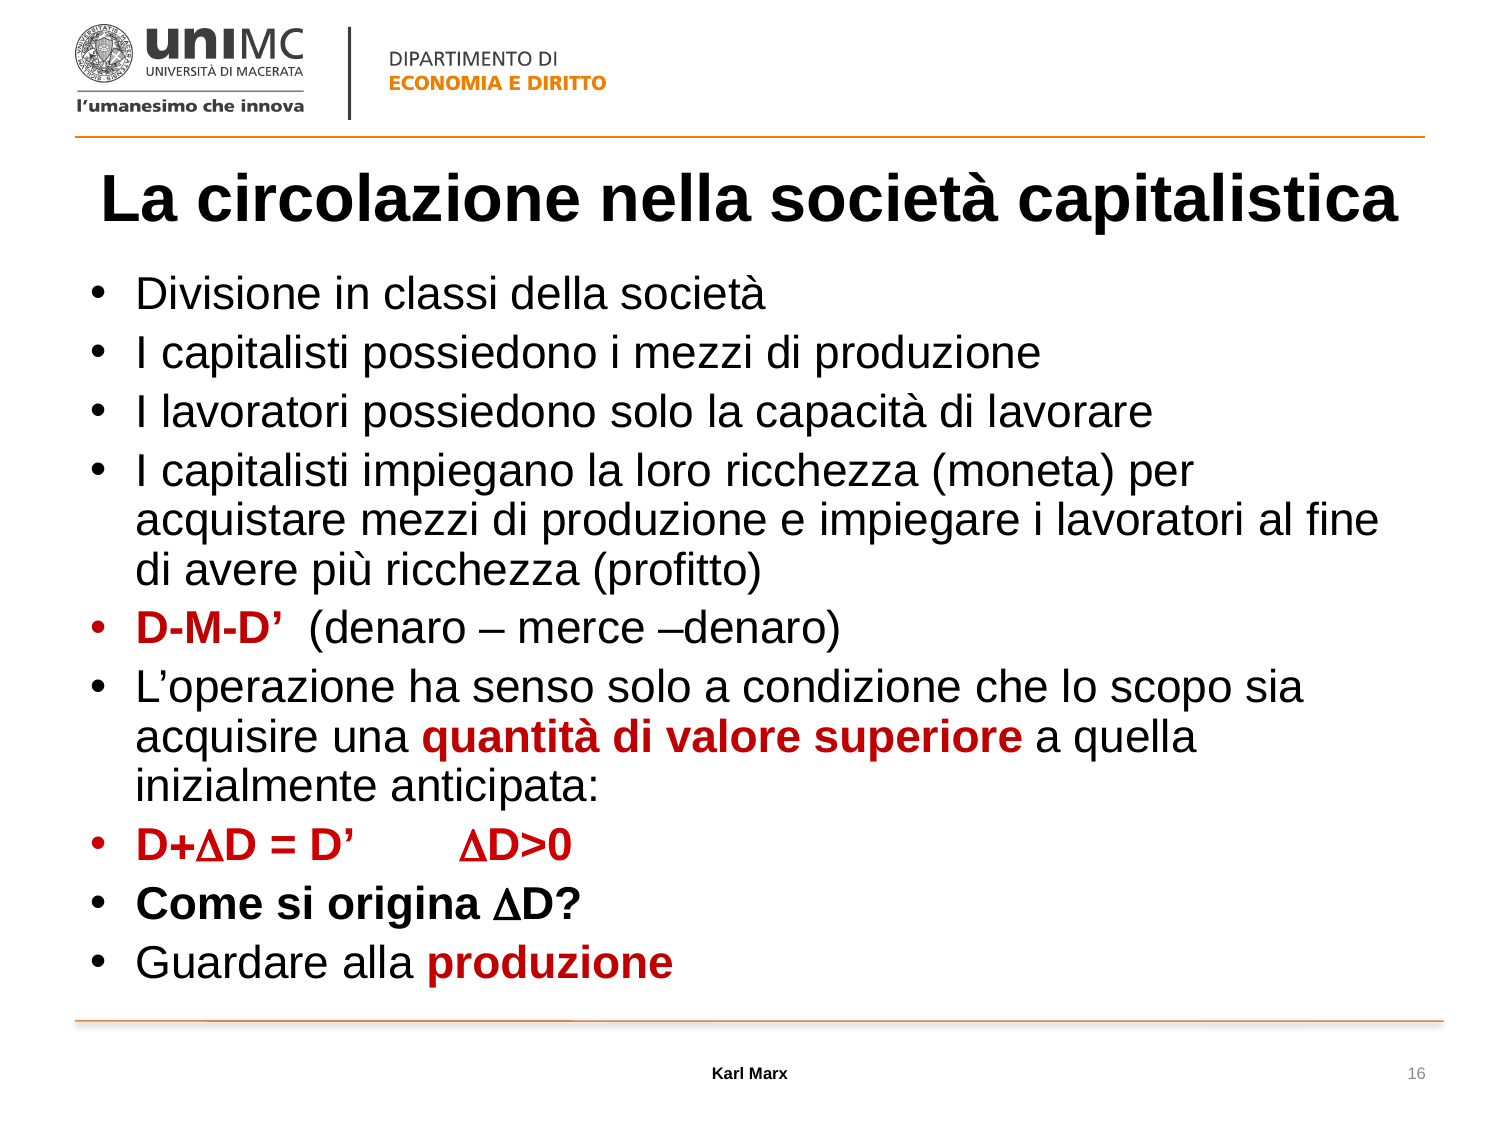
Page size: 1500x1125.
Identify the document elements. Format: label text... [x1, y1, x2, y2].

picture [75, 24, 1425, 138]
title La circolazione nella società capitalistica [75, 149, 1425, 241]
slide_number 16 [1091, 1042, 1442, 1103]
list Divisione in classi della società I capitalisti possiedono i mezzi di produzione I lavoratori possiedono solo la capacità di lavorare I capitalisti impiegano la loro ricchezza (moneta) per acquistare mezzi di produzione e impiegare i lavoratori al fine di avere più ricchezza (profitto) D-M-D’ (denaro – merce –denaro) L’operazione ha senso solo a condizione che lo scopo sia acquisire una quantità di valore superiore a quella inizialmente anticipata: D+DD = D’ DD>0 Come si origina DD? Guardare alla produzione [75, 262, 1425, 1005]
footer Karl Marx [512, 1042, 988, 1103]
